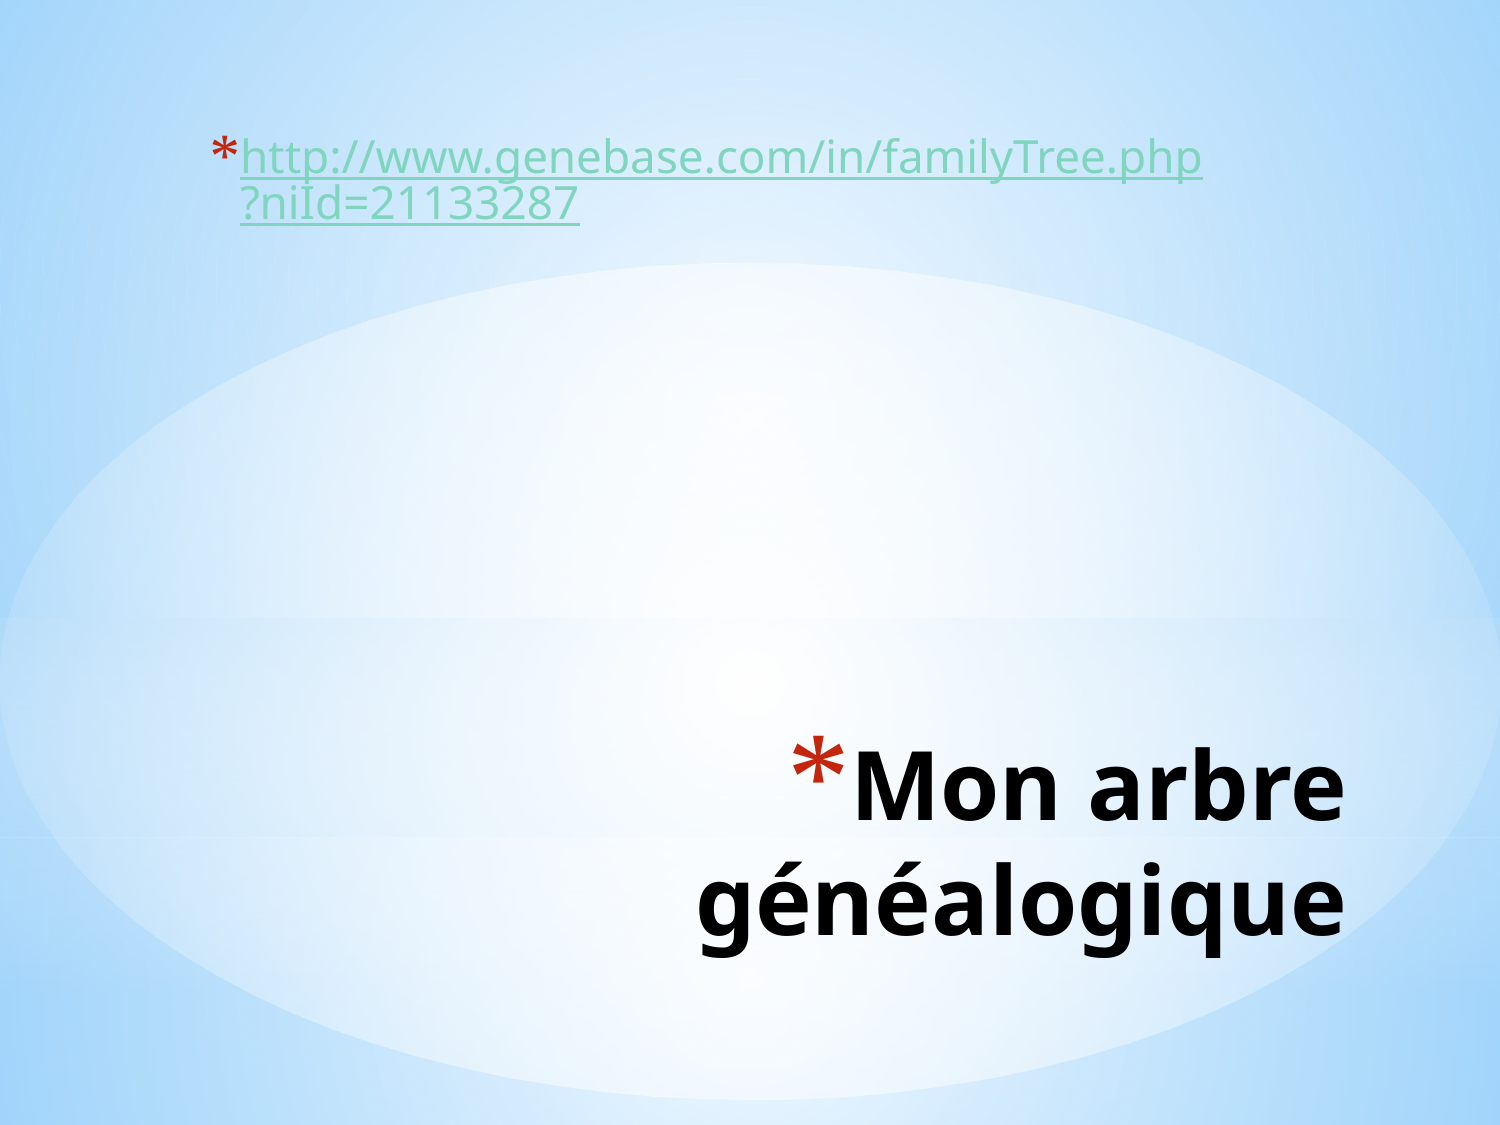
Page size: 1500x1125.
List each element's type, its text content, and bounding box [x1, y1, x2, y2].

title Mon arbre généalogique [294, 717, 1363, 905]
list http://www.genebase.com/in/familyTree.php?niId=21133287 [187, 120, 1238, 690]
